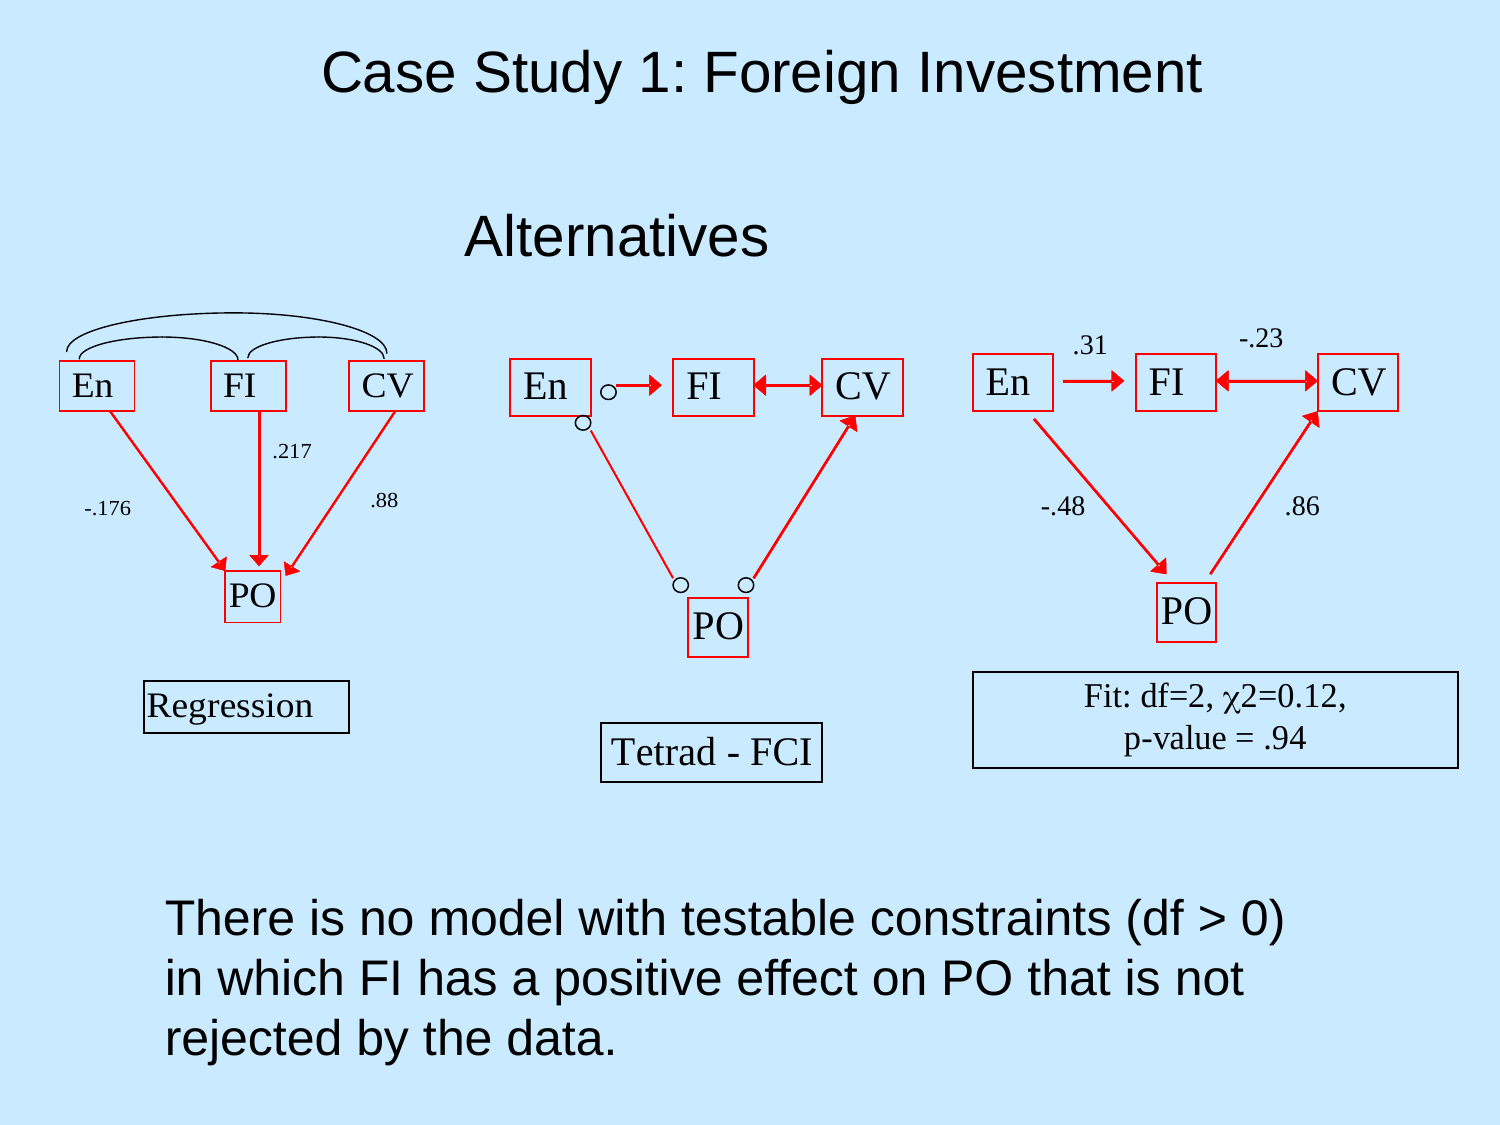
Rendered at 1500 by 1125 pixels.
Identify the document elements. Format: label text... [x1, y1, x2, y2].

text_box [499, 274, 976, 786]
text_box Case Study 1: Foreign Investment [49, 0, 1475, 138]
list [49, 287, 492, 735]
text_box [962, 299, 1466, 782]
title Alternatives [449, 162, 1001, 276]
text_box There is no model with testable constraints (df > 0) in which FI has a positive effect on PO that is not rejected by the data. [149, 875, 1350, 1075]
